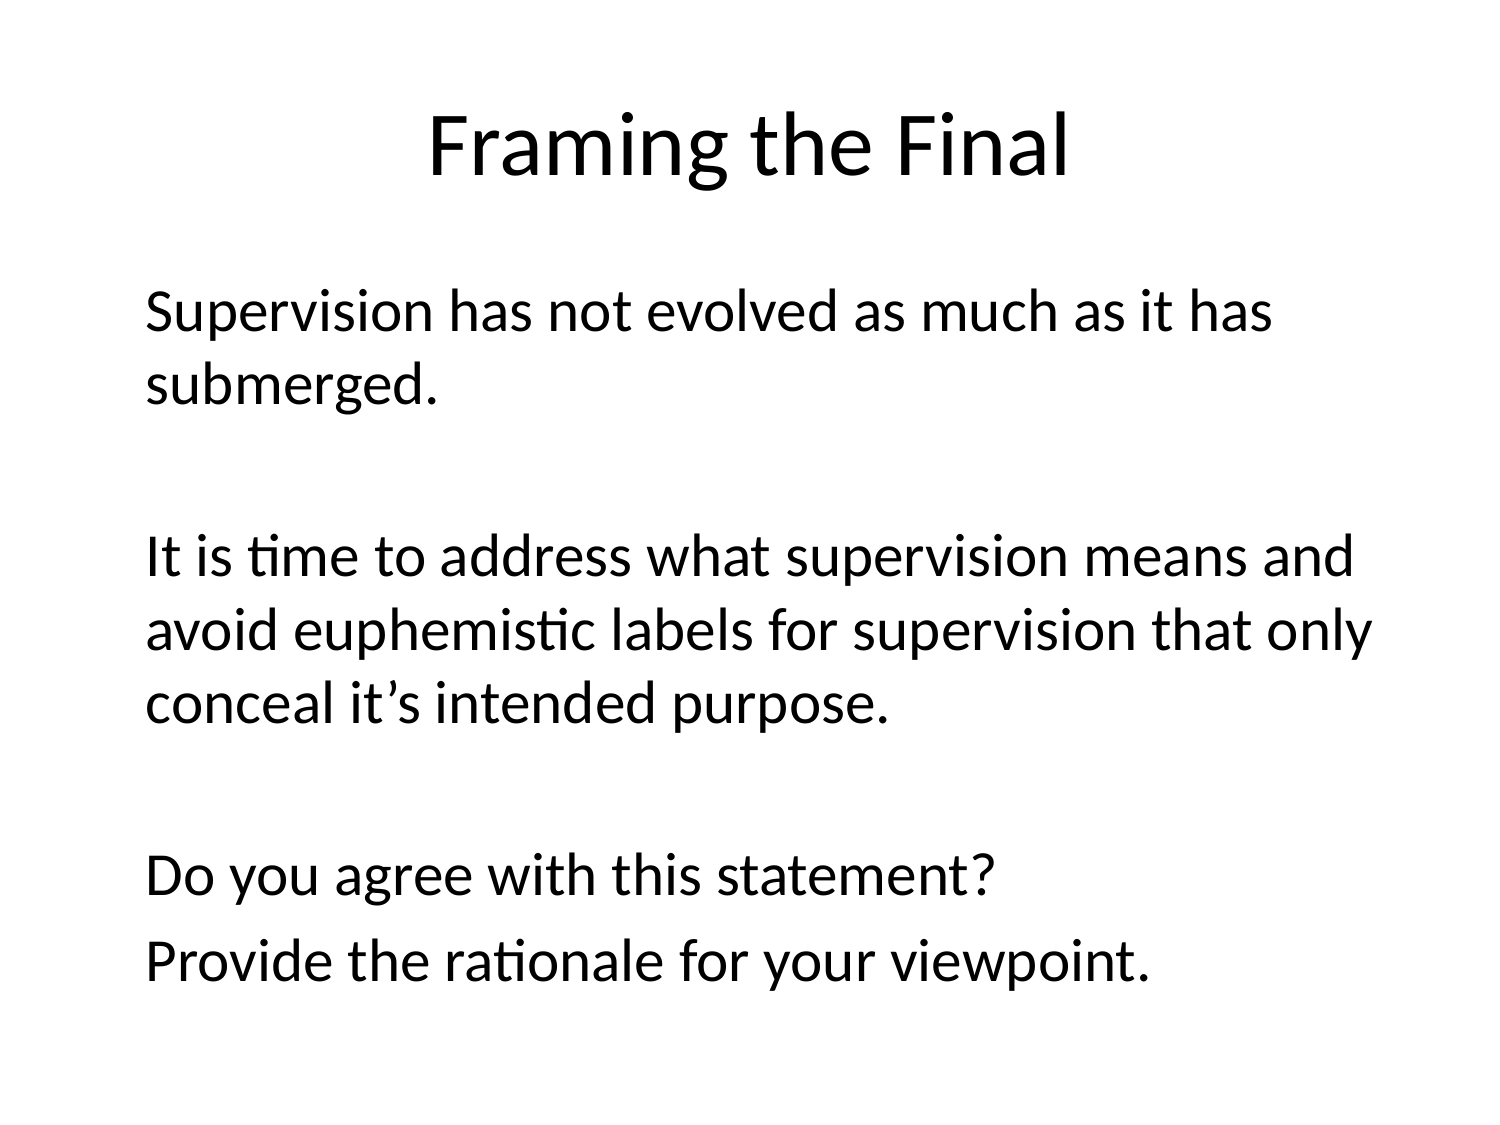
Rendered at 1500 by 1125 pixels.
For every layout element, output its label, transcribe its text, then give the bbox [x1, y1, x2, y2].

title Framing the Final [75, 45, 1425, 233]
list Supervision has not evolved as much as it has submerged. It is time to address what supervision means and avoid euphemistic labels for supervision that only conceal it’s intended purpose. Do you agree with this statement? Provide the rationale for your viewpoint. [75, 262, 1425, 1005]
